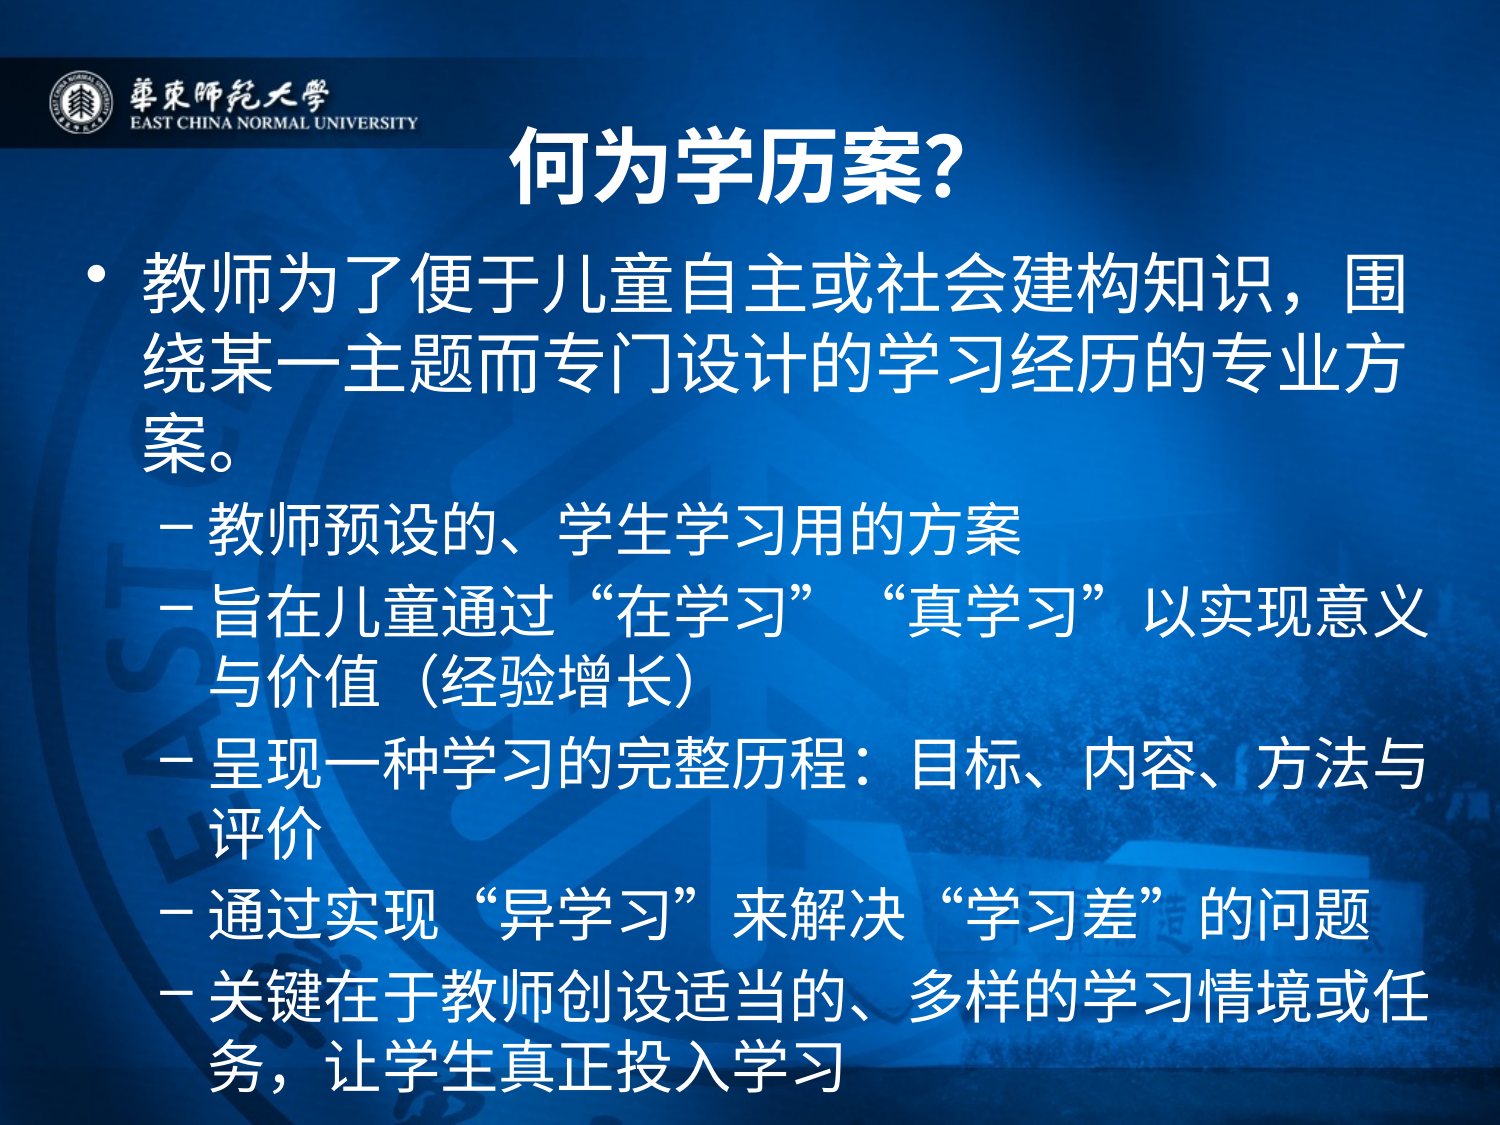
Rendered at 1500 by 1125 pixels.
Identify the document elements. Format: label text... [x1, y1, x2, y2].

title 何为学历案？ [81, 70, 1433, 234]
list 教师为了便于儿童自主或社会建构知识，围绕某一主题而专门设计的学习经历的专业方案。 教师预设的、学生学习用的方案 旨在儿童通过“在学习”“真学习”以实现意义与价值（经验增长） 呈现一种学习的完整历程：目标、内容、方法与评价 通过实现“异学习”来解决“学习差”的问题 关键在于教师创设适当的、多样的学习情境或任务，让学生真正投入学习 [70, 234, 1454, 966]
picture [0, 0, 1500, 1125]
